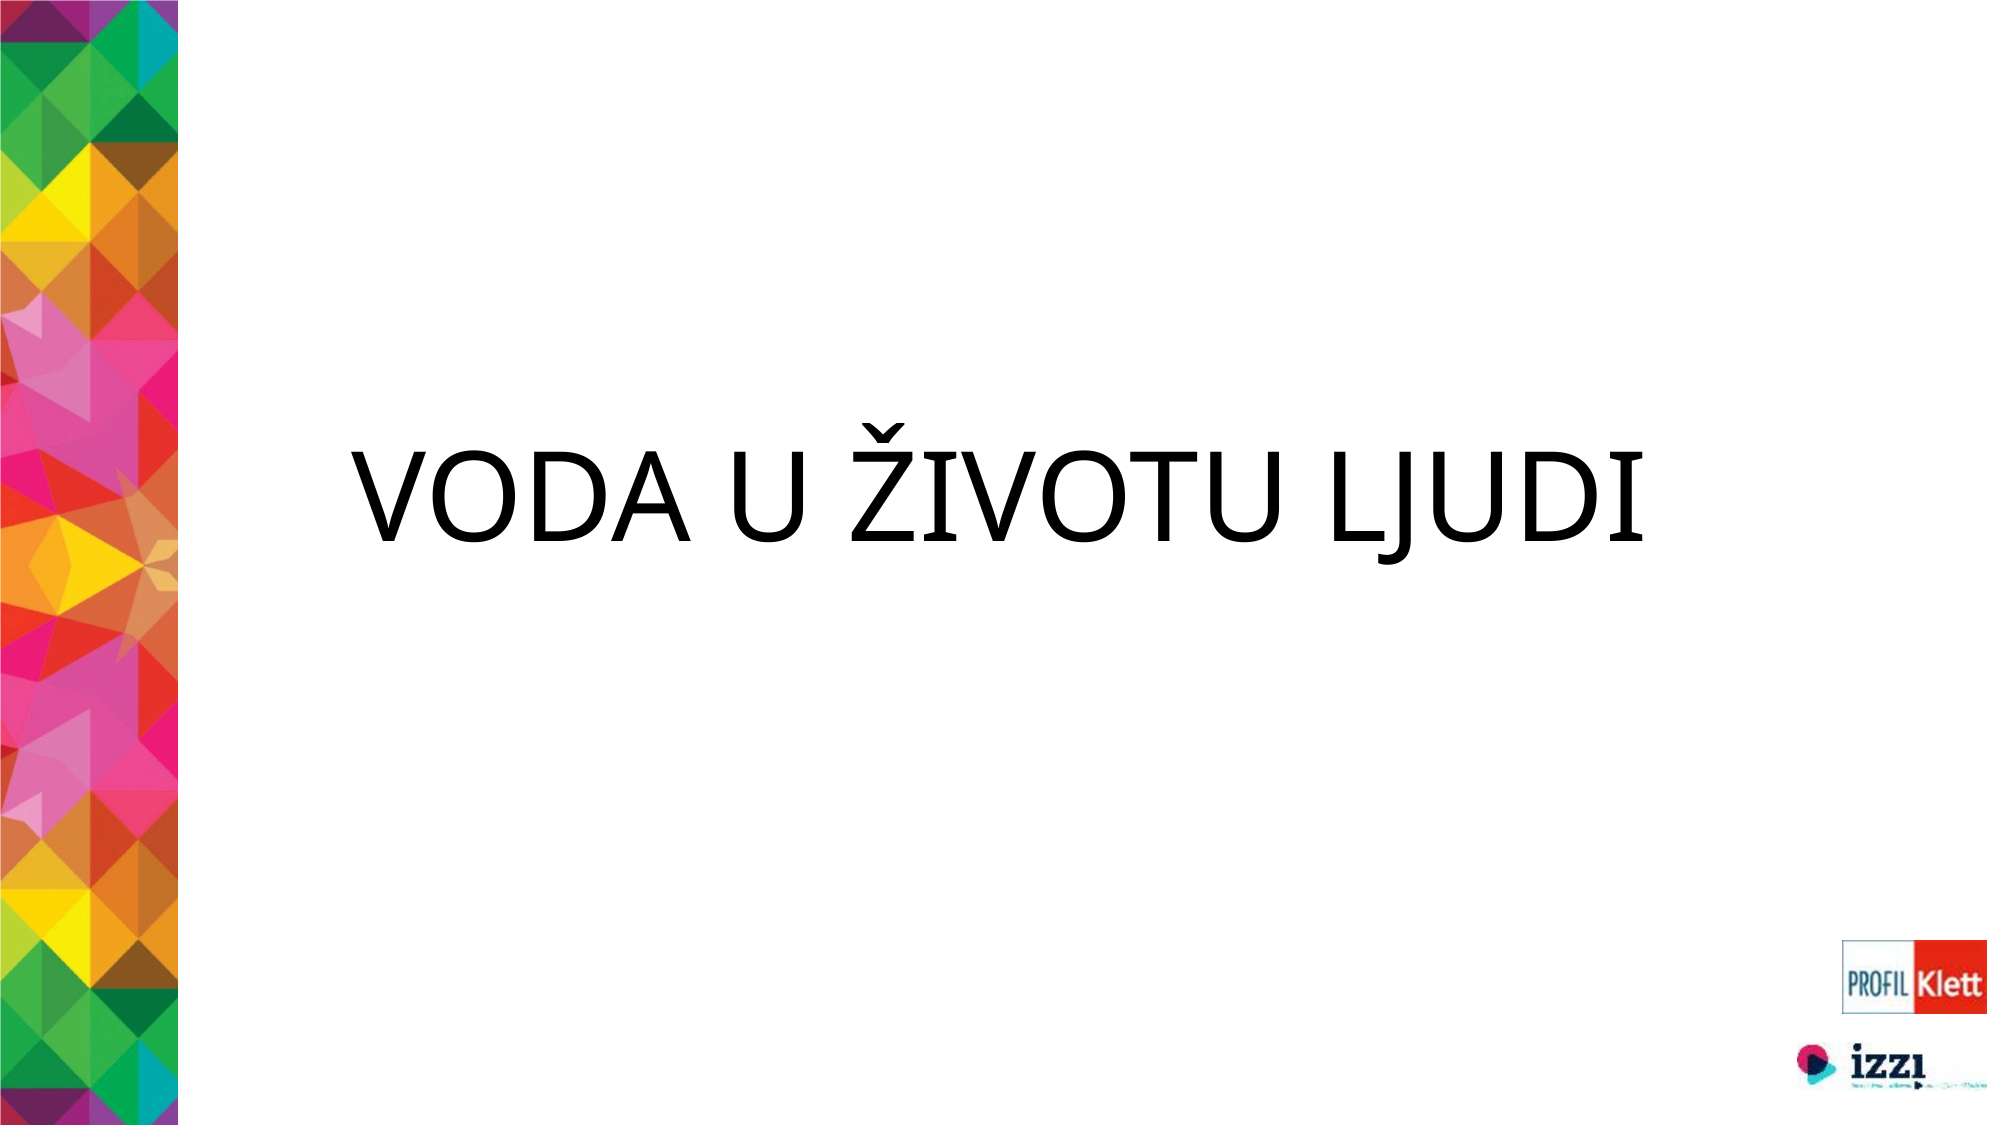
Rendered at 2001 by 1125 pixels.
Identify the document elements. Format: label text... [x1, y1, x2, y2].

title VODA U ŽIVOTU LJUDI [249, 184, 1750, 576]
picture [1797, 1042, 1987, 1091]
picture [1842, 940, 1987, 1014]
picture [1, 2, 178, 1124]
